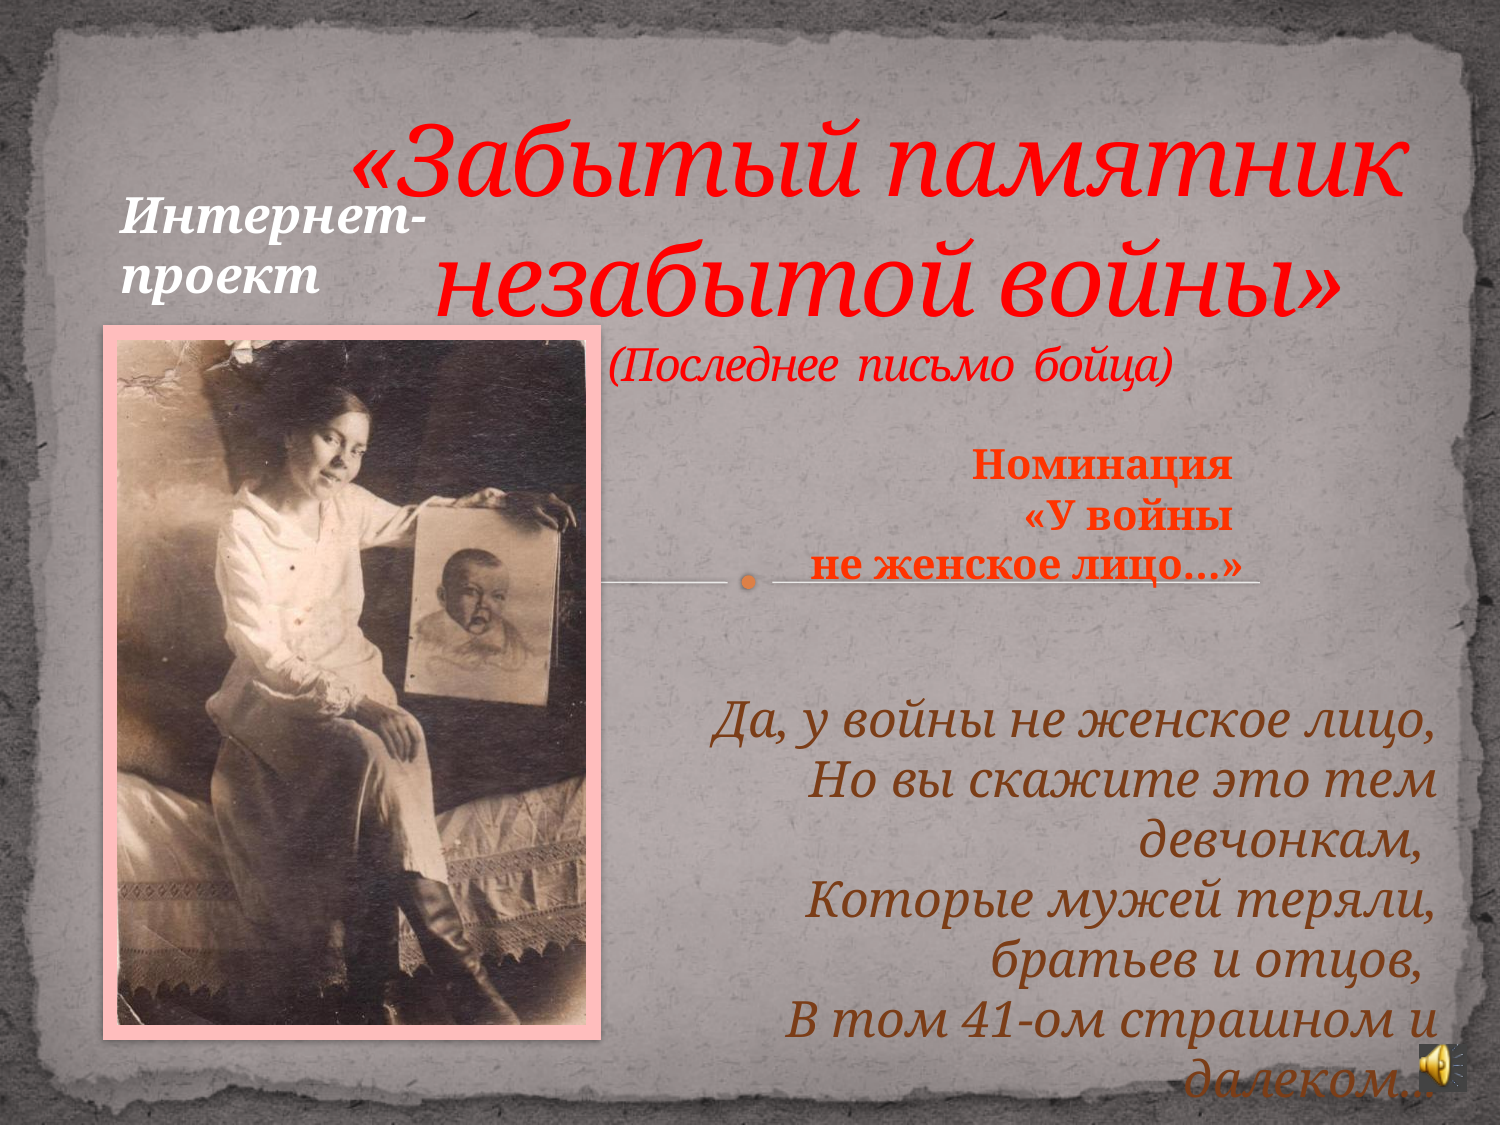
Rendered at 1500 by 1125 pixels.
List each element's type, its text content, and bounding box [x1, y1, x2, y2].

text_box Интернет- проект [105, 175, 575, 323]
picture [117, 340, 586, 1025]
title «Забытый памятник незабытой войны» (Последнее письмо бойца) [316, 58, 1465, 399]
text_box Номинация «У войны не женское лицо…» [606, 430, 1259, 596]
text_box Да, у войны не женское лицо, Но вы скажите это тем девчонкам, Которые мужей теряли, братьев и отцов, В том 41-ом страшном и далеком... [585, 679, 1453, 1115]
picture [1418, 1043, 1468, 1093]
